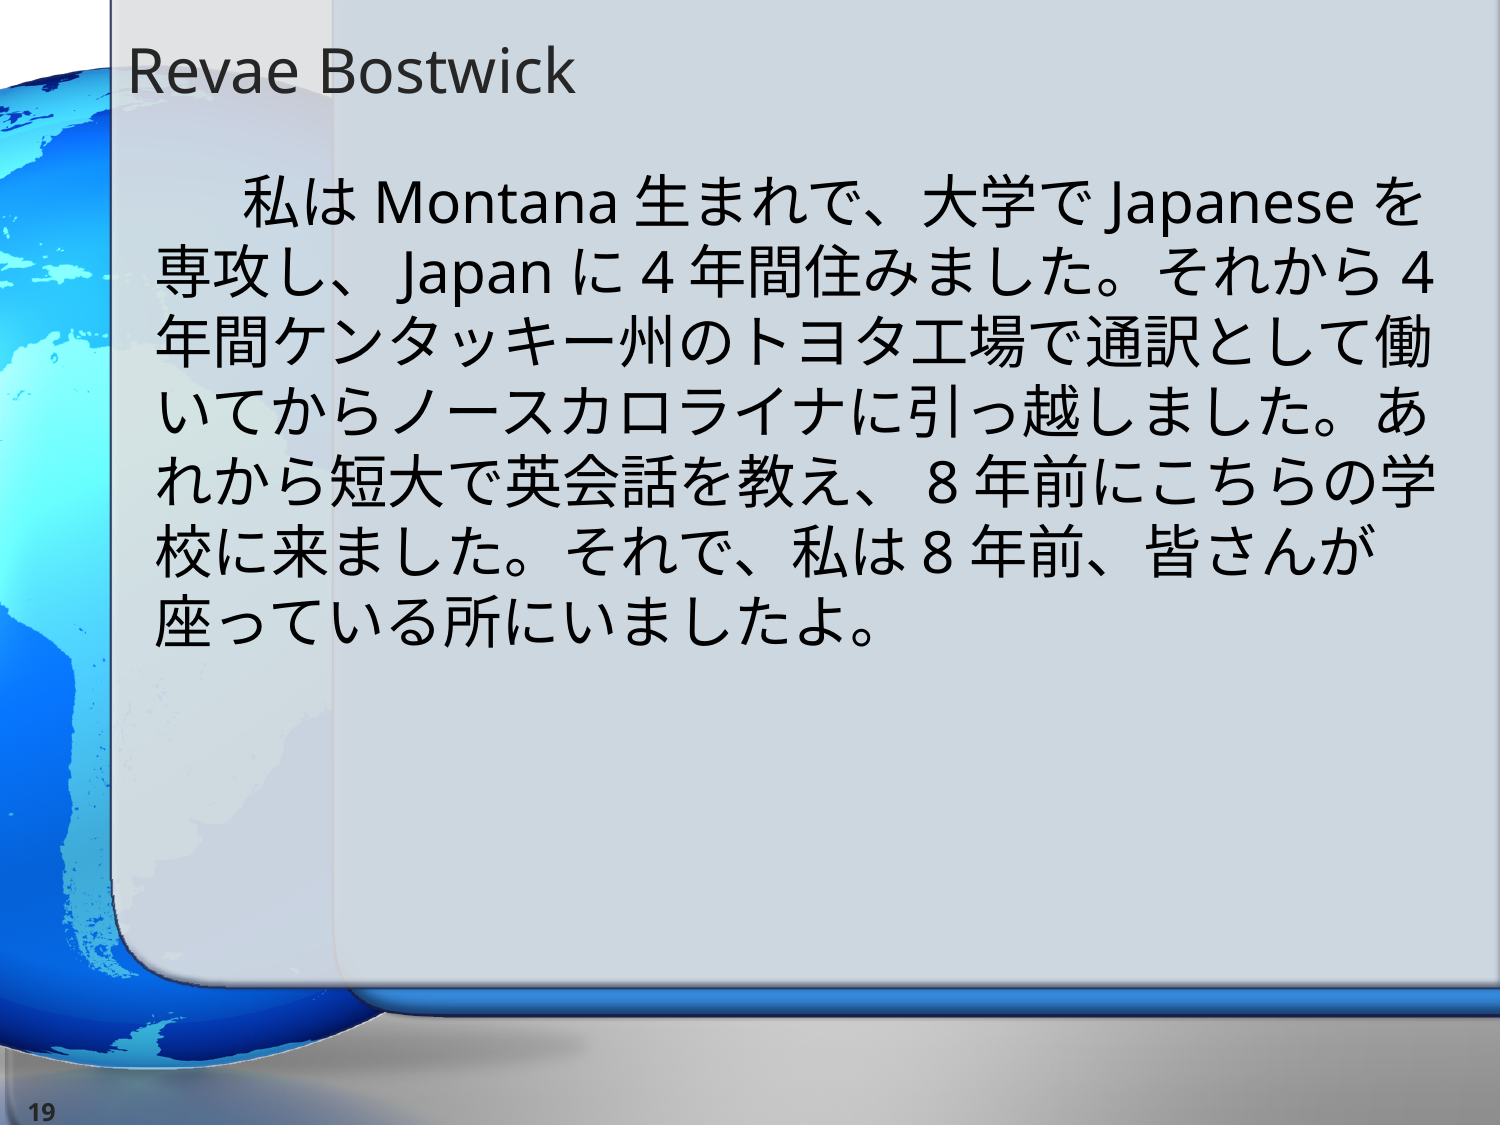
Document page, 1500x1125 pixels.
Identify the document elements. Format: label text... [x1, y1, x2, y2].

picture [0, 0, 1500, 1125]
title Revae Bostwick [111, 12, 1450, 125]
list 私はMontana生まれで、大学でJapaneseを専攻し、Japanに4年間住みました。それから4年間ケンタッキー州のトヨタ工場で通訳として働いてからノースカロライナに引っ越しました。あれから短大で英会話を教え、8年前にこちらの学校に来ました。それで、私は8年前、皆さんが座っている所にいましたよ。 [111, 157, 1462, 988]
slide_number 19 [12, 1088, 363, 1125]
